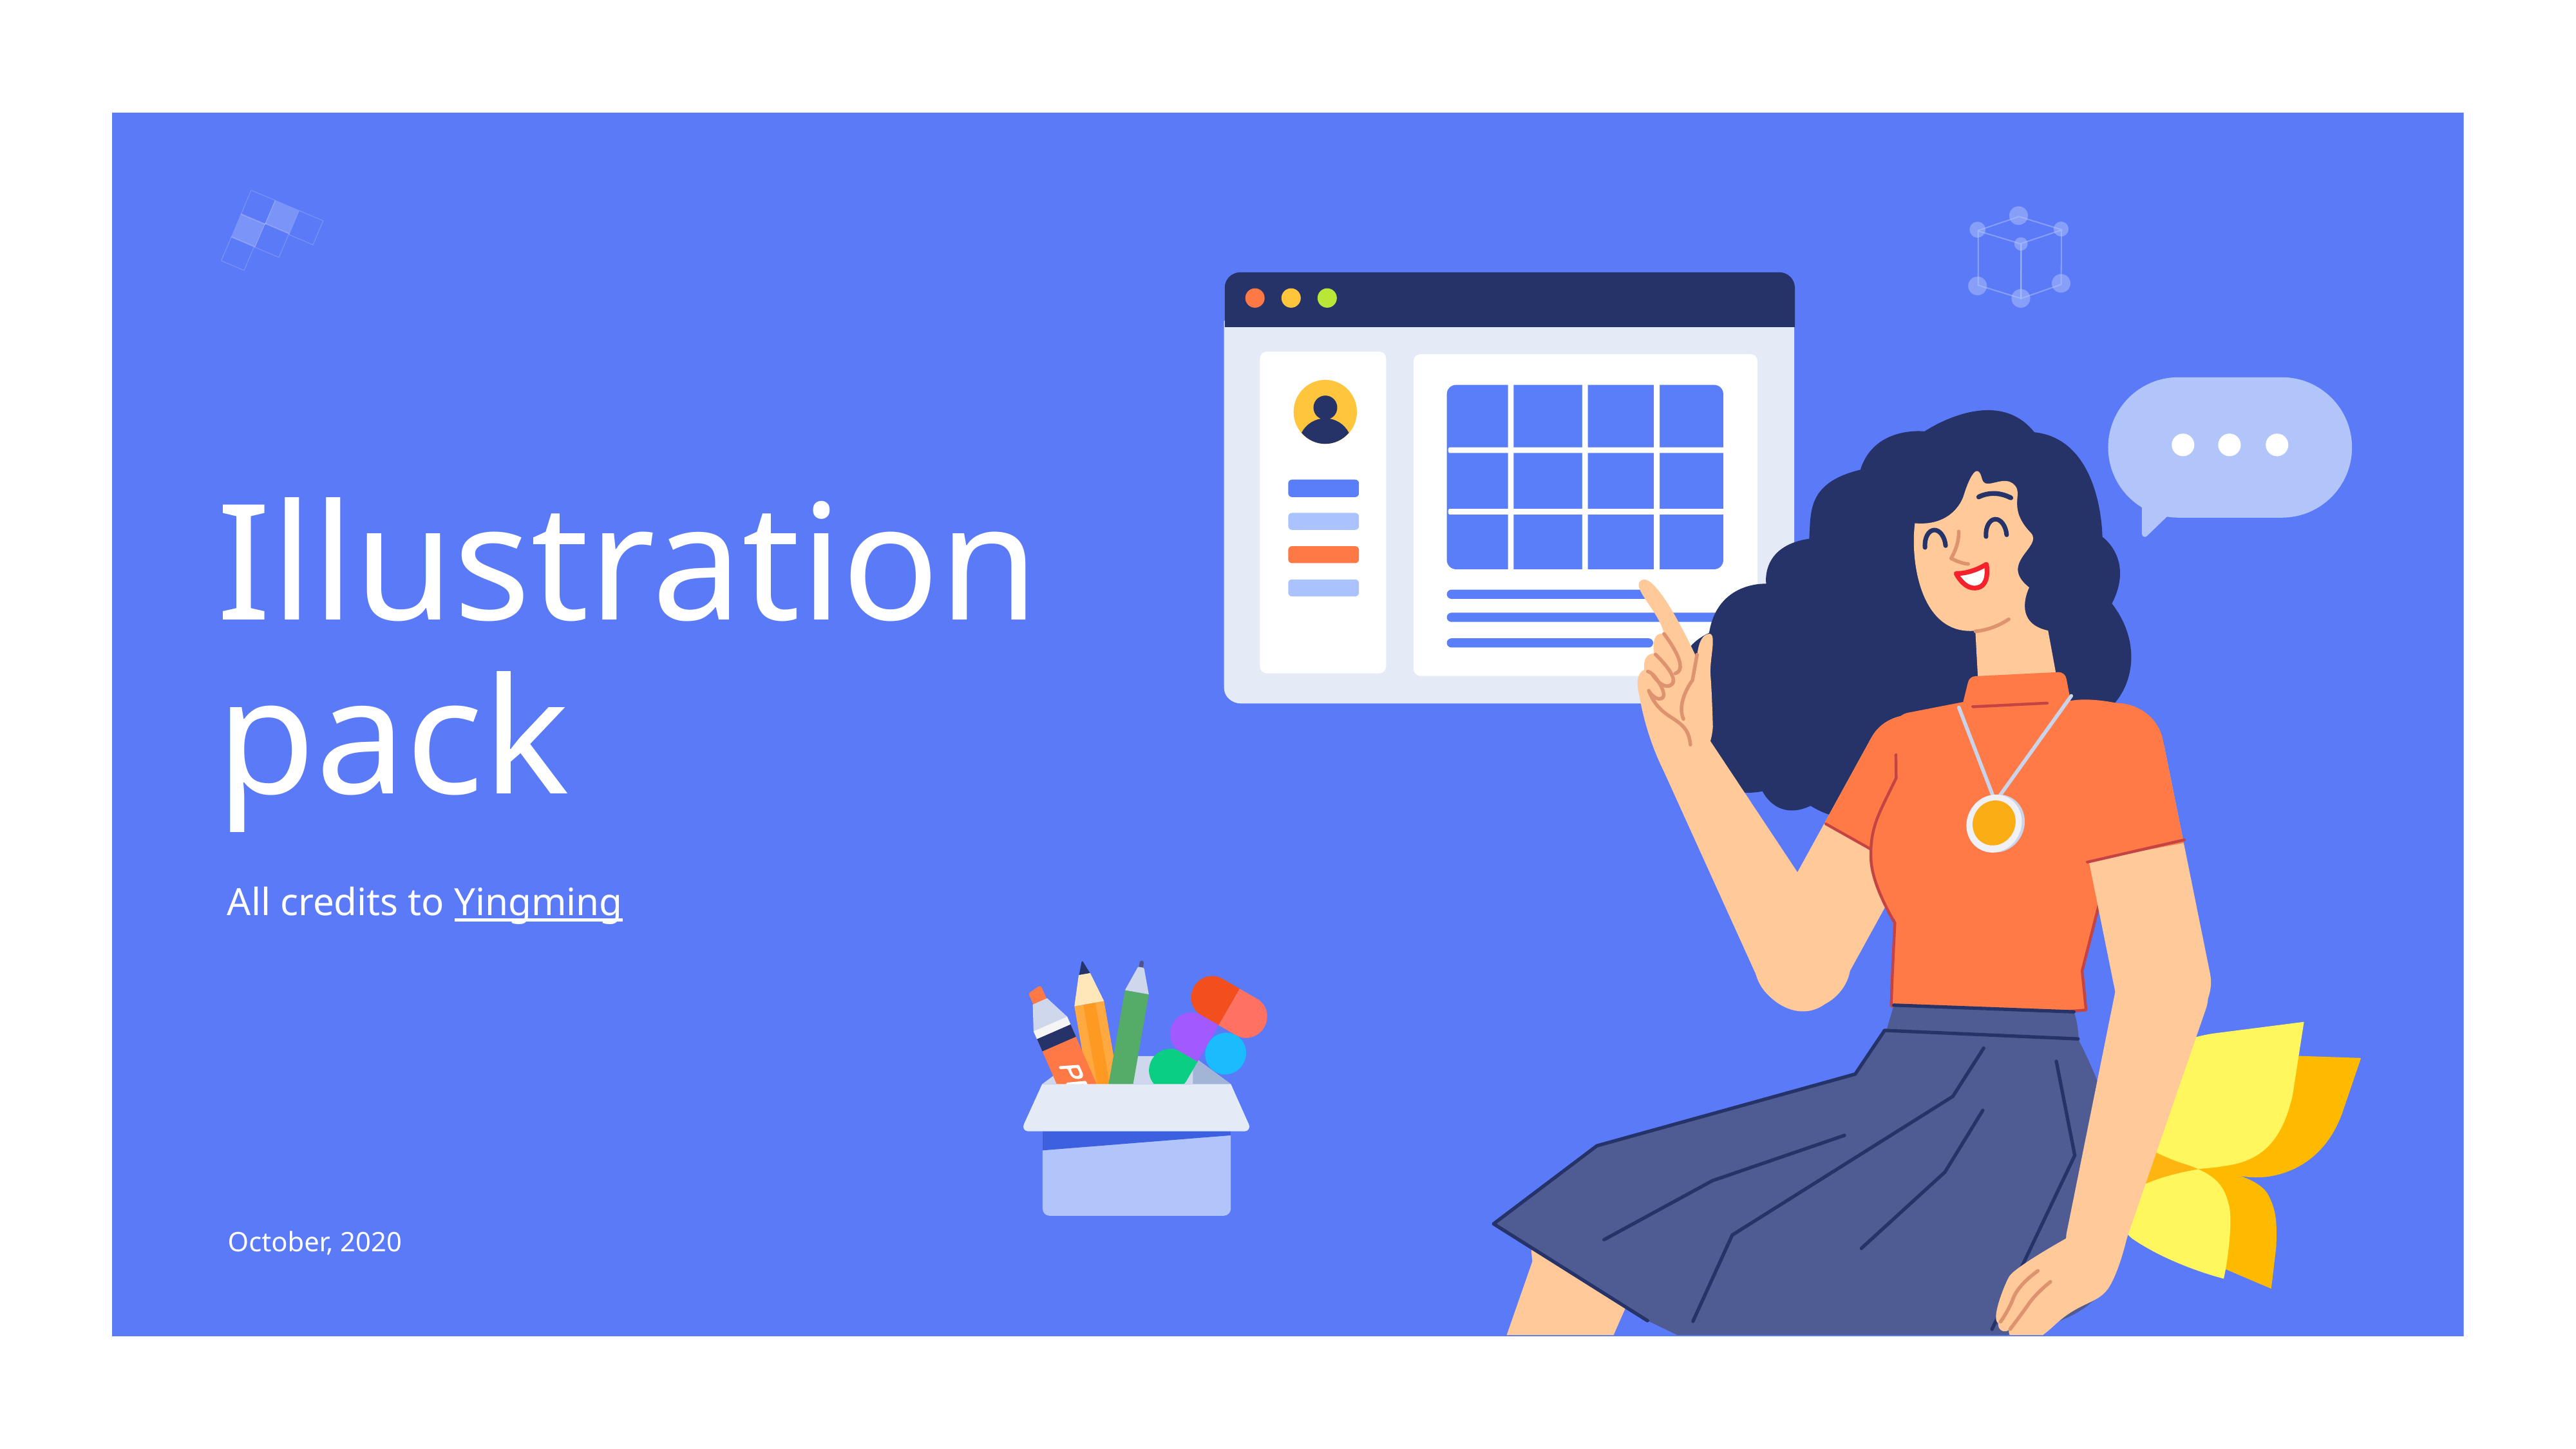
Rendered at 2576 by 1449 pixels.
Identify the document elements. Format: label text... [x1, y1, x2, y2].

text_box [1824, 822, 1870, 850]
text_box [1922, 527, 1948, 550]
text_box [1448, 509, 1726, 515]
text_box [1859, 1108, 1985, 1251]
text_box [2070, 904, 2099, 1012]
text_box [1665, 742, 1851, 1012]
text_box [1446, 612, 1659, 622]
text_box [1961, 569, 1984, 585]
text_box [1514, 453, 1582, 509]
text_box [1302, 419, 1349, 444]
text_box Illustration pack [212, 476, 1150, 833]
text_box [1514, 515, 1582, 569]
text_box [1588, 384, 1654, 447]
text_box [1224, 272, 1795, 327]
text_box [2141, 497, 2174, 537]
text_box [2066, 993, 2208, 1238]
text_box [1288, 513, 1359, 530]
text_box [1973, 617, 2011, 634]
text_box [2085, 838, 2186, 864]
text_box [1446, 384, 1508, 569]
text_box [1646, 669, 1692, 747]
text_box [221, 190, 324, 271]
text_box [1984, 516, 2009, 539]
text_box [1653, 652, 1676, 688]
text_box [1492, 1028, 2080, 1323]
text_box All credits to Yingming [222, 862, 1003, 934]
text_box [1293, 379, 1358, 437]
text_box [1317, 288, 1337, 308]
text_box [1514, 384, 1582, 447]
text_box [1498, 1032, 2097, 1336]
text_box [1288, 546, 1359, 564]
text_box [1949, 529, 1970, 566]
text_box [2008, 1280, 2052, 1331]
text_box [1660, 515, 1723, 569]
text_box [1680, 634, 1713, 751]
text_box [1674, 612, 1715, 622]
text_box [2089, 843, 2211, 1029]
text_box [1260, 351, 1387, 674]
text_box [1707, 410, 2132, 815]
text_box [1638, 579, 1695, 720]
text_box [2066, 703, 2183, 860]
text_box [1908, 1034, 2051, 1041]
text_box [2128, 1170, 2231, 1279]
text_box [1976, 491, 2013, 500]
text_box [1313, 395, 1338, 420]
text_box [2266, 433, 2289, 457]
text_box [2201, 1056, 2362, 1289]
text_box [1956, 705, 1994, 795]
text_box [1023, 960, 1267, 1217]
text_box [1998, 794, 2025, 853]
text_box [1797, 824, 1885, 971]
text_box [1913, 471, 2056, 676]
text_box [1448, 447, 1508, 453]
text_box [1602, 1133, 1846, 1242]
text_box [1967, 205, 2071, 308]
text_box [1588, 453, 1654, 509]
text_box [1588, 515, 1654, 569]
text_box [1660, 447, 1726, 453]
text_box [112, 112, 2464, 1336]
text_box [2108, 377, 2353, 518]
text_box [1245, 288, 1265, 308]
text_box [1869, 753, 1898, 1008]
text_box [1660, 453, 1723, 509]
text_box [2146, 1152, 2199, 1184]
text_box [1660, 384, 1723, 447]
text_box October, 2020 [223, 1213, 887, 1262]
text_box [1892, 1003, 2076, 1014]
text_box [1973, 800, 2016, 846]
text_box [1281, 288, 1301, 308]
text_box [1288, 579, 1359, 597]
text_box [2020, 1059, 2077, 1266]
text_box [1954, 562, 1990, 591]
text_box [1887, 1007, 2079, 1037]
text_box [1224, 321, 1795, 704]
text_box [2218, 433, 2241, 457]
text_box [1654, 515, 1660, 571]
text_box [1446, 589, 1644, 599]
text_box [1582, 515, 1588, 571]
text_box [1508, 515, 1514, 571]
text_box [1691, 1046, 1985, 1323]
text_box [1414, 354, 1758, 676]
text_box [2172, 433, 2195, 457]
text_box [1582, 382, 1588, 509]
text_box [1971, 701, 2049, 708]
text_box [1508, 382, 1514, 509]
text_box [1288, 479, 1359, 497]
text_box [1824, 716, 1899, 846]
text_box [1637, 653, 1710, 778]
text_box [1998, 694, 2074, 795]
text_box [1531, 1251, 1535, 1260]
text_box [1662, 632, 1682, 676]
text_box [1514, 447, 1582, 453]
text_box [1654, 382, 1660, 509]
text_box [1990, 1317, 1997, 1331]
text_box [2157, 1021, 2304, 1170]
text_box [1873, 672, 2115, 1010]
text_box [1966, 794, 2022, 853]
text_box [1680, 652, 1699, 721]
text_box [1506, 1253, 1625, 1336]
text_box [1691, 634, 1705, 654]
text_box [1446, 638, 1653, 648]
text_box [1998, 1269, 2040, 1324]
text_box [1588, 447, 1654, 453]
text_box [1996, 1191, 2132, 1336]
